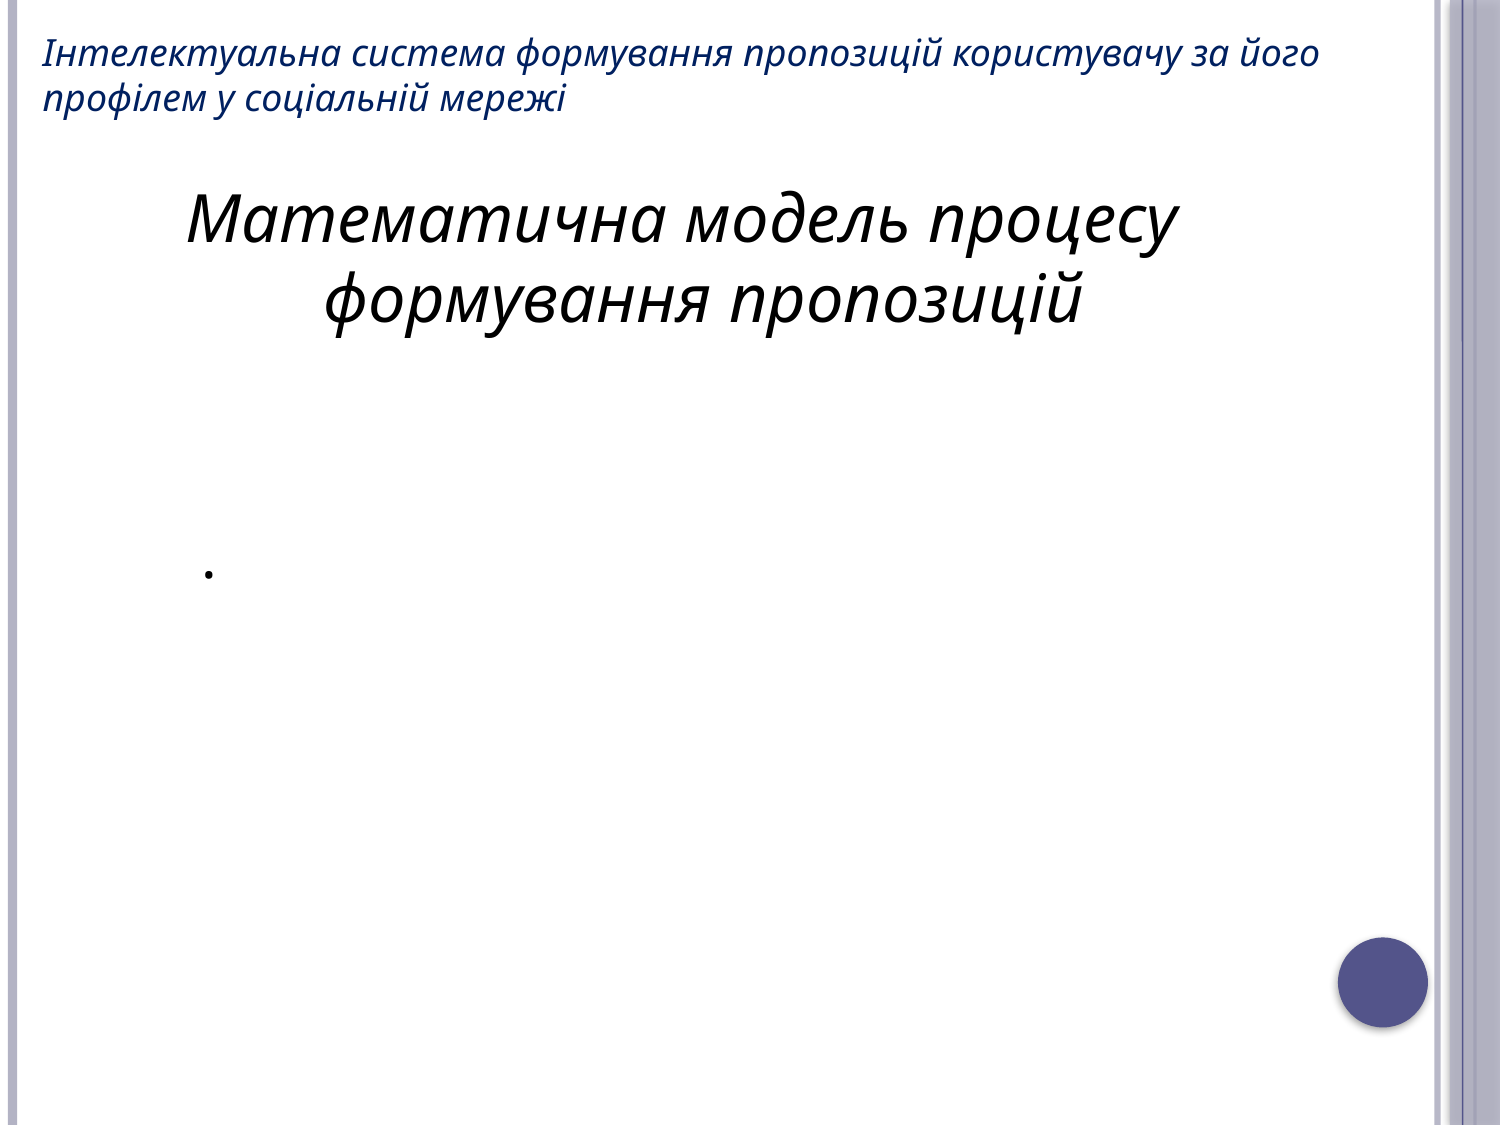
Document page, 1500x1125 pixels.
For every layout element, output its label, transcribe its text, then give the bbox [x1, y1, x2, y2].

list Математична модель процесу формування пропозицій [69, 168, 1295, 1071]
text_box Інтелектуальна система формування пропозицій користувачу за його профілем у соціальній мережі [27, 54, 1458, 127]
